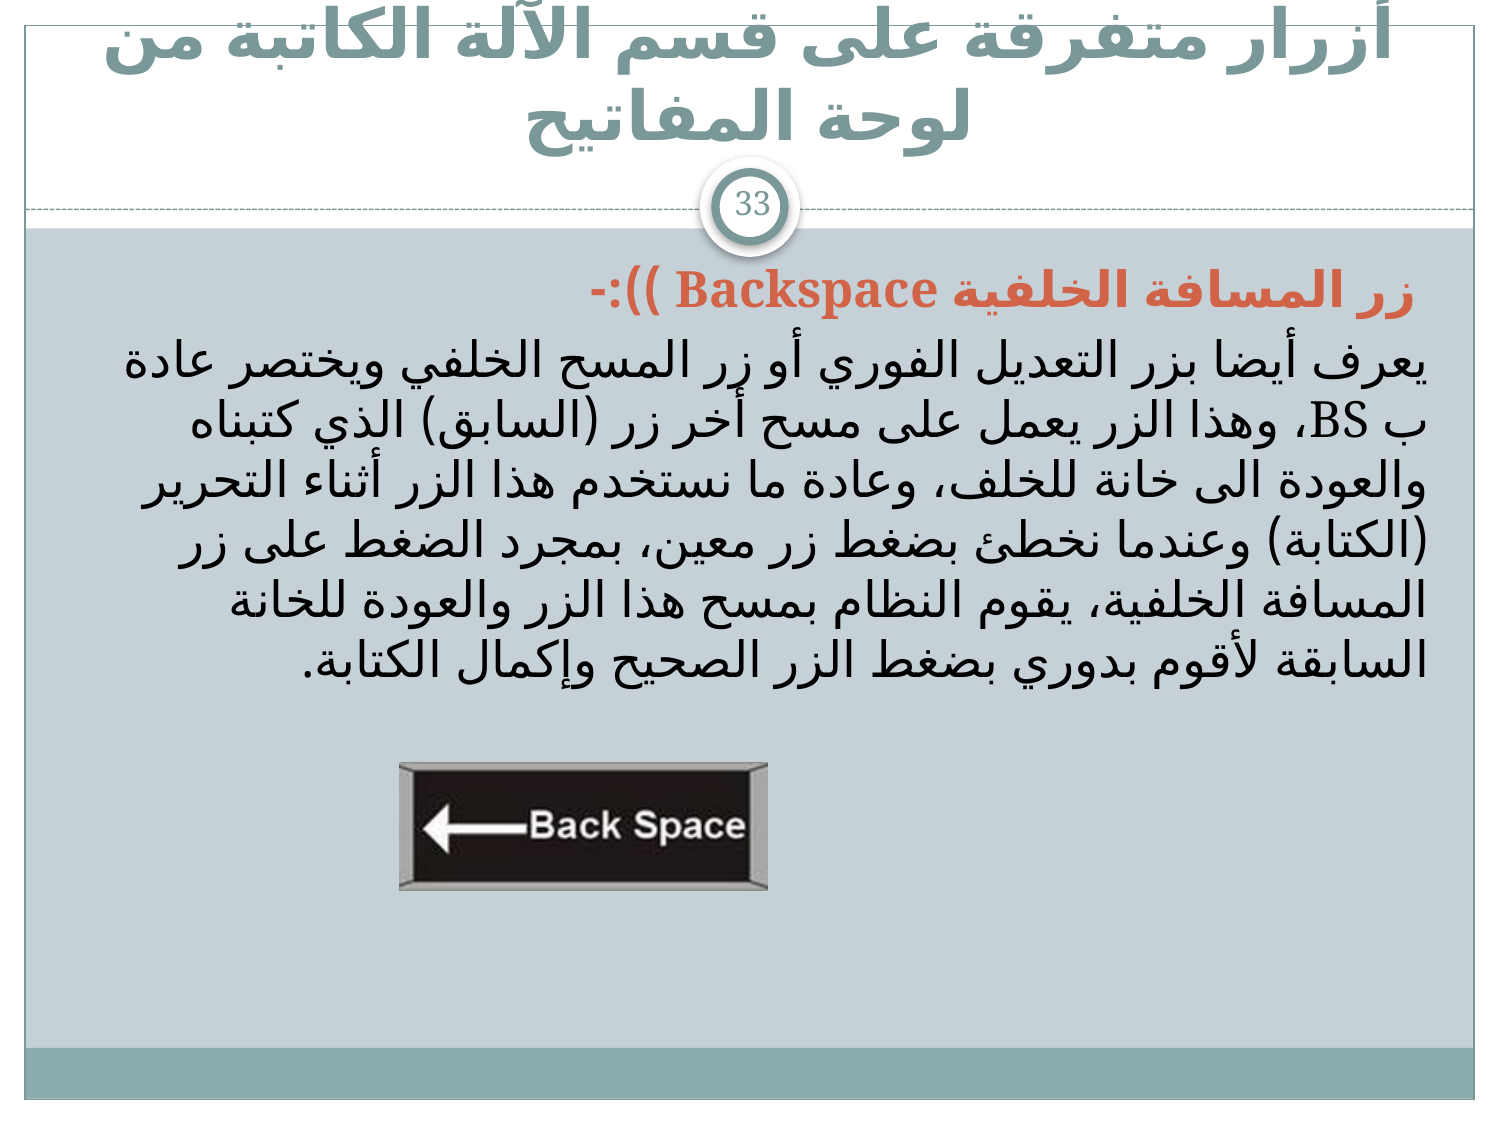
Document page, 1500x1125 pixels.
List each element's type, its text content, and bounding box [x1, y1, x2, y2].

list زر المسافة الخلفية Backspace )):- يعرف أيضا بزر التعديل الفوري أو زر المسح الخلفي ويختصر عادة ب BS، وهذا الزر يعمل على مسح أخر زر (السابق) الذي كتبناه والعودة الى خانة للخلف، وعادة ما نستخدم هذا الزر أثناء التحرير (الكتابة) وعندما نخطئ بضغط زر معين، بمجرد الضغط على زر المسافة الخلفية، يقوم النظام بمسح هذا الزر والعودة للخانة السابقة لأقوم بدوري بضغط الزر الصحيح وإكمال الكتابة. [49, 250, 1445, 1001]
picture [399, 762, 768, 891]
title أزرار متفرقة على قسم الآلة الكاتبة من لوحة المفاتيح [49, 37, 1450, 162]
slide_number 33 [715, 168, 791, 241]
